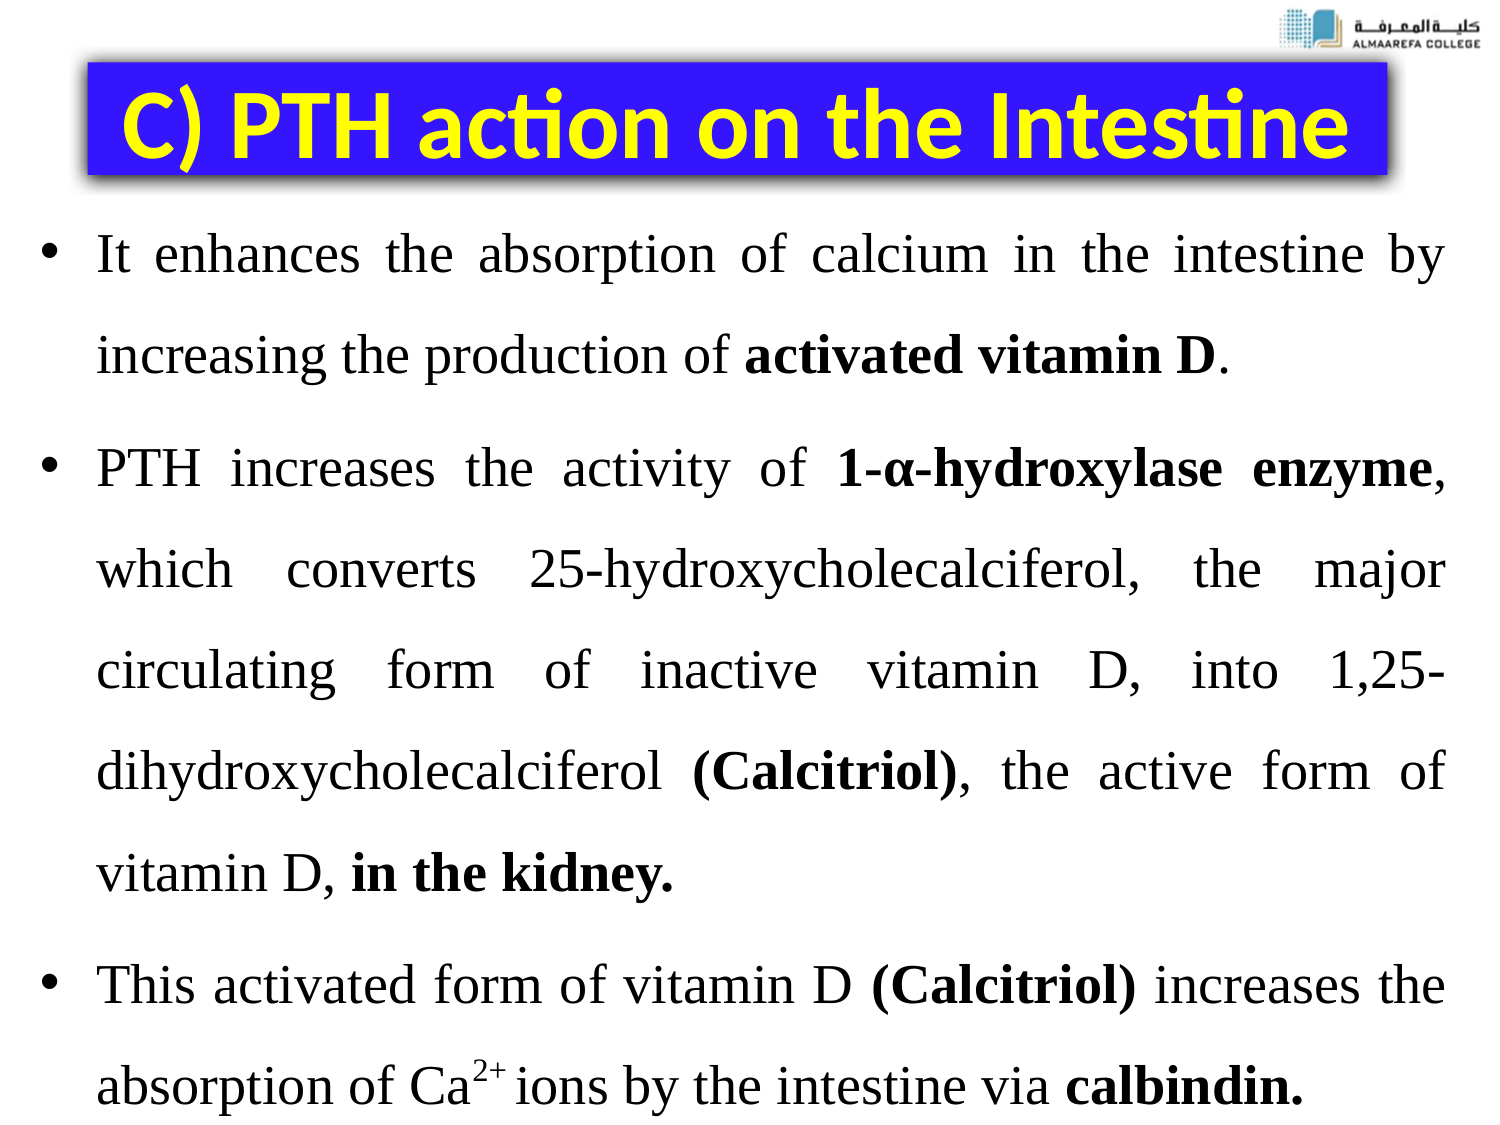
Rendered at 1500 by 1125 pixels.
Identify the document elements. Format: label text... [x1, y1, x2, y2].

list It enhances the absorption of calcium in the intestine by increasing the production of activated vitamin D. PTH increases the activity of 1-α-hydroxylase enzyme, which converts 25-hydroxycholecalciferol, the major circulating form of inactive vitamin D, into 1,25-dihydroxycholecalciferol (Calcitriol), the active form of vitamin D, in the kidney. This activated form of vitamin D (Calcitriol) increases the absorption of Ca2+ ions by the intestine via calbindin. [24, 174, 1463, 1063]
title C) PTH action on the Intestine [87, 62, 1388, 174]
picture [1275, 0, 1485, 65]
